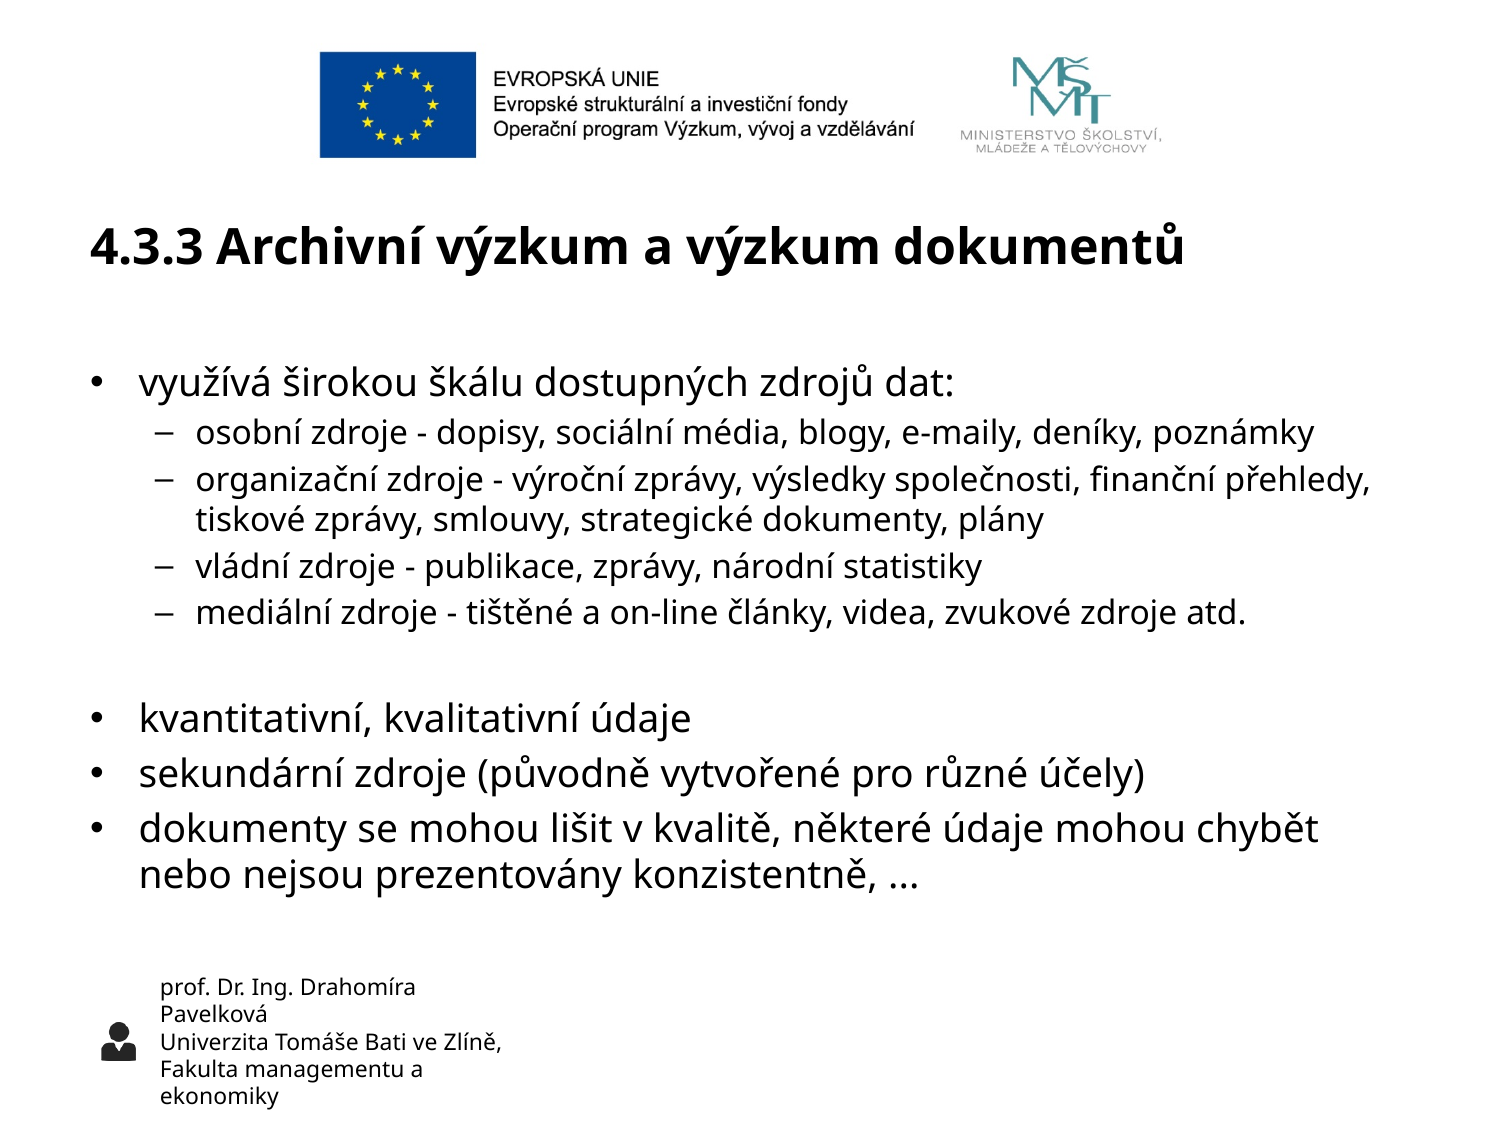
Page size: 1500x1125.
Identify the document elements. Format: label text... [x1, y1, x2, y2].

title 4.3.3 Archivní výzkum a výzkum dokumentů [75, 185, 1425, 305]
picture [101, 1021, 136, 1062]
picture [267, 0, 1213, 210]
footer prof. Dr. Ing. Drahomíra Pavelková Univerzita Tomáše Bati ve Zlíně, Fakulta managementu a ekonomiky [145, 999, 526, 1083]
list využívá širokou škálu dostupných zdrojů dat: osobní zdroje - dopisy, sociální média, blogy, e-maily, deníky, poznámky organizační zdroje - výroční zprávy, výsledky společnosti, finanční přehledy, tiskové zprávy, smlouvy, strategické dokumenty, plány vládní zdroje - publikace, zprávy, národní statistiky mediální zdroje - tištěné a on-line články, videa, zvukové zdroje atd. kvantitativní, kvalitativní údaje sekundární zdroje (původně vytvořené pro různé účely) dokumenty se mohou lišit v kvalitě, některé údaje mohou chybět nebo nejsou prezentovány konzistentně, ... [75, 349, 1425, 906]
